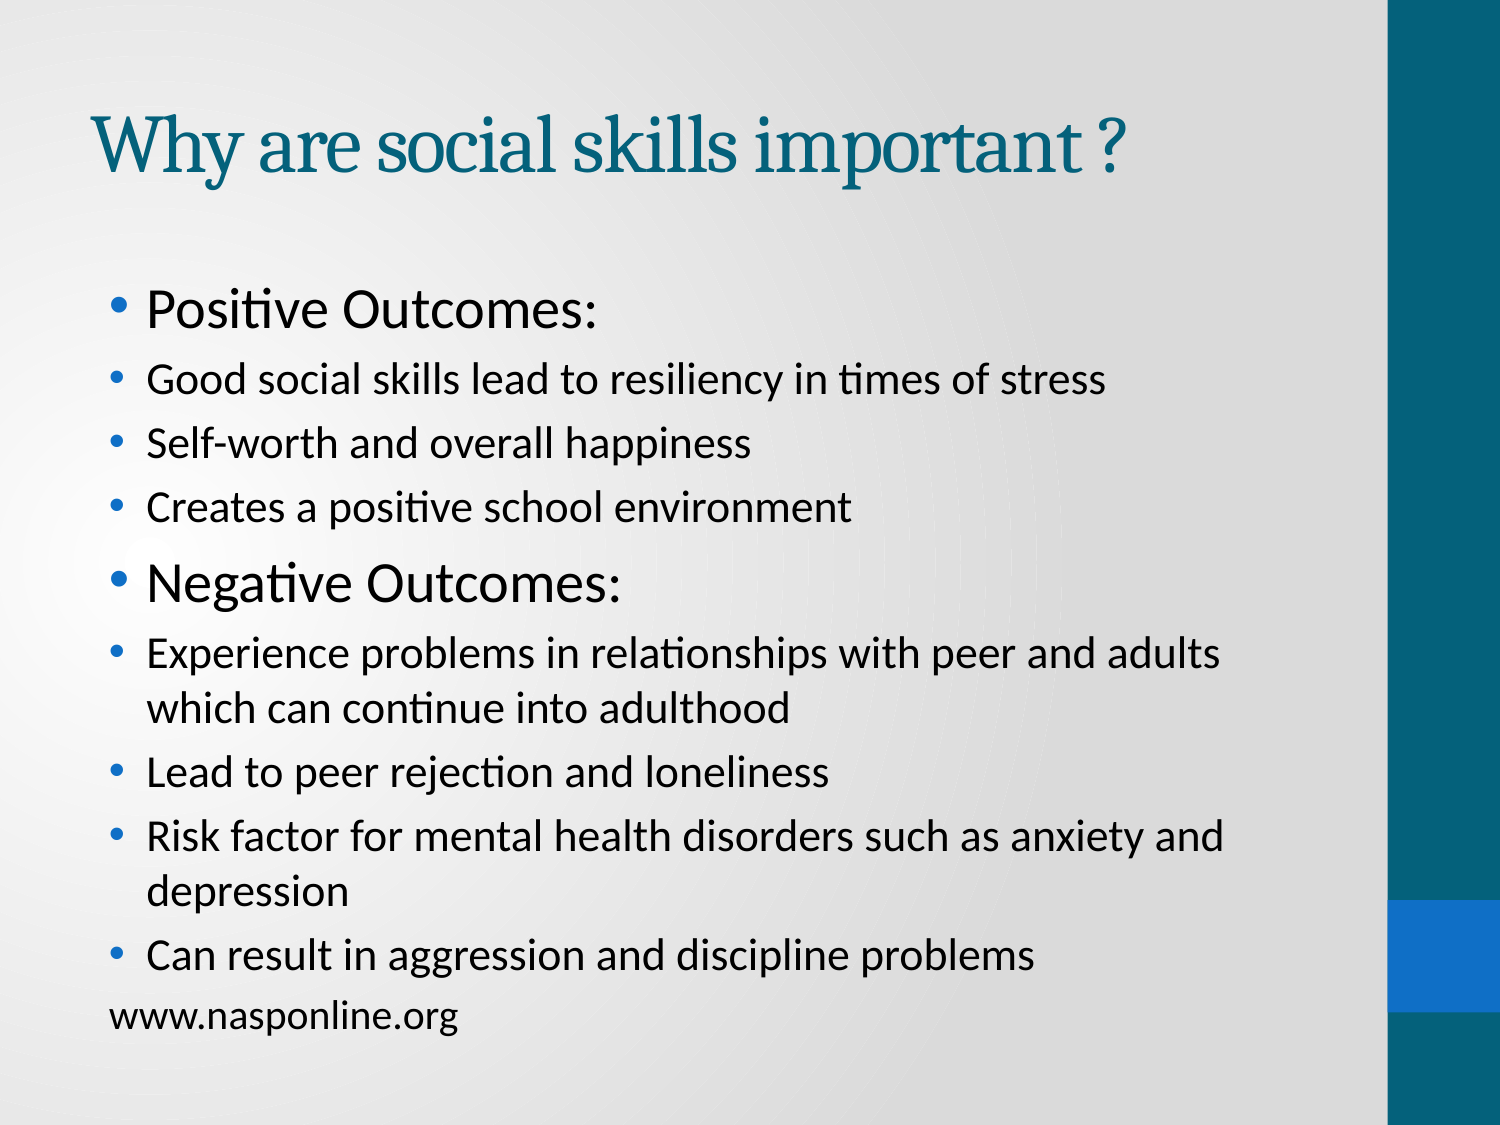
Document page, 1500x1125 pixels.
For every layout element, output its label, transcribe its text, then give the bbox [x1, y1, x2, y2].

list Positive Outcomes: Good social skills lead to resiliency in times of stress Self-worth and overall happiness Creates a positive school environment Negative Outcomes: Experience problems in relationships with peer and adults which can continue into adulthood Lead to peer rejection and loneliness Risk factor for mental health disorders such as anxiety and depression Can result in aggression and discipline problems www.nasponline.org [75, 262, 1325, 1050]
title Why are social skills important ? [75, 45, 1325, 233]
